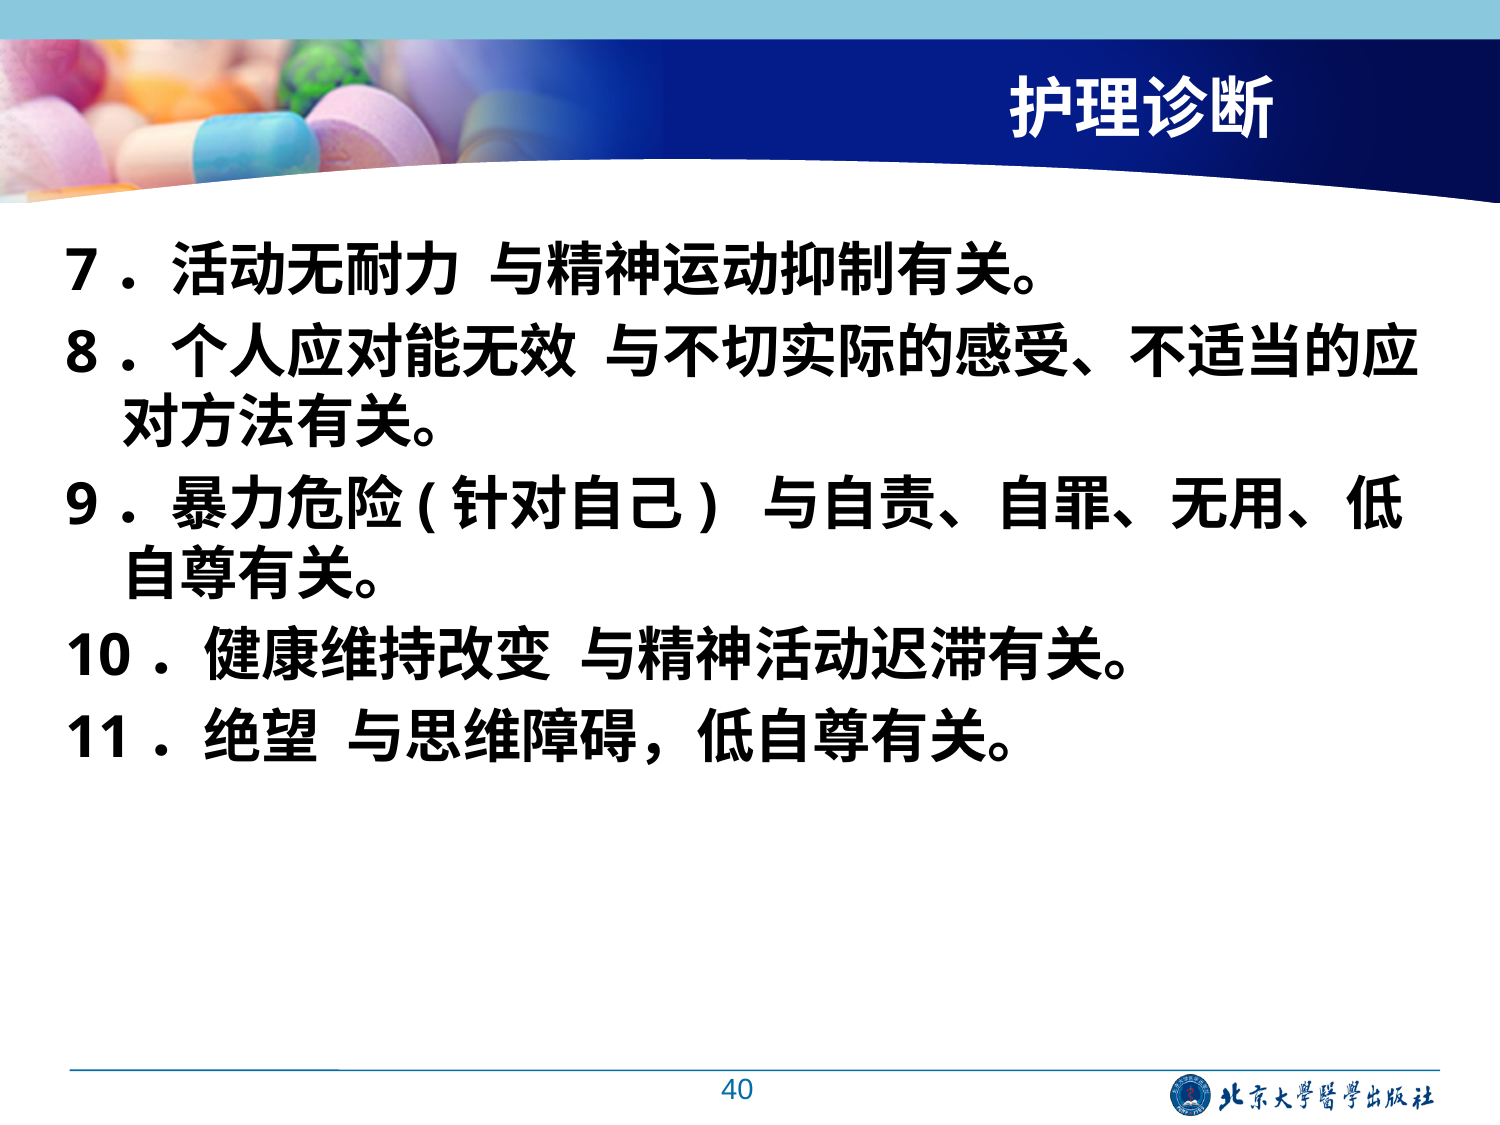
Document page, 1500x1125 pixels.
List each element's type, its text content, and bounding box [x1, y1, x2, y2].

text_box 护理诊断 [855, 58, 1442, 154]
picture [1170, 1074, 1436, 1118]
list 7．活动无耐力 与精神运动抑制有关。 8．个人应对能无效 与不切实际的感受、不适当的应对方法有关。 9．暴力危险(针对自己) 与自责、自罪、无用、低自尊有关。 10．健康维持改变 与精神活动迟滞有关。 11．绝望 与思维障碍，低自尊有关。 [49, 224, 1463, 1026]
slide_number 40 [562, 1062, 913, 1114]
picture [0, 40, 1500, 203]
